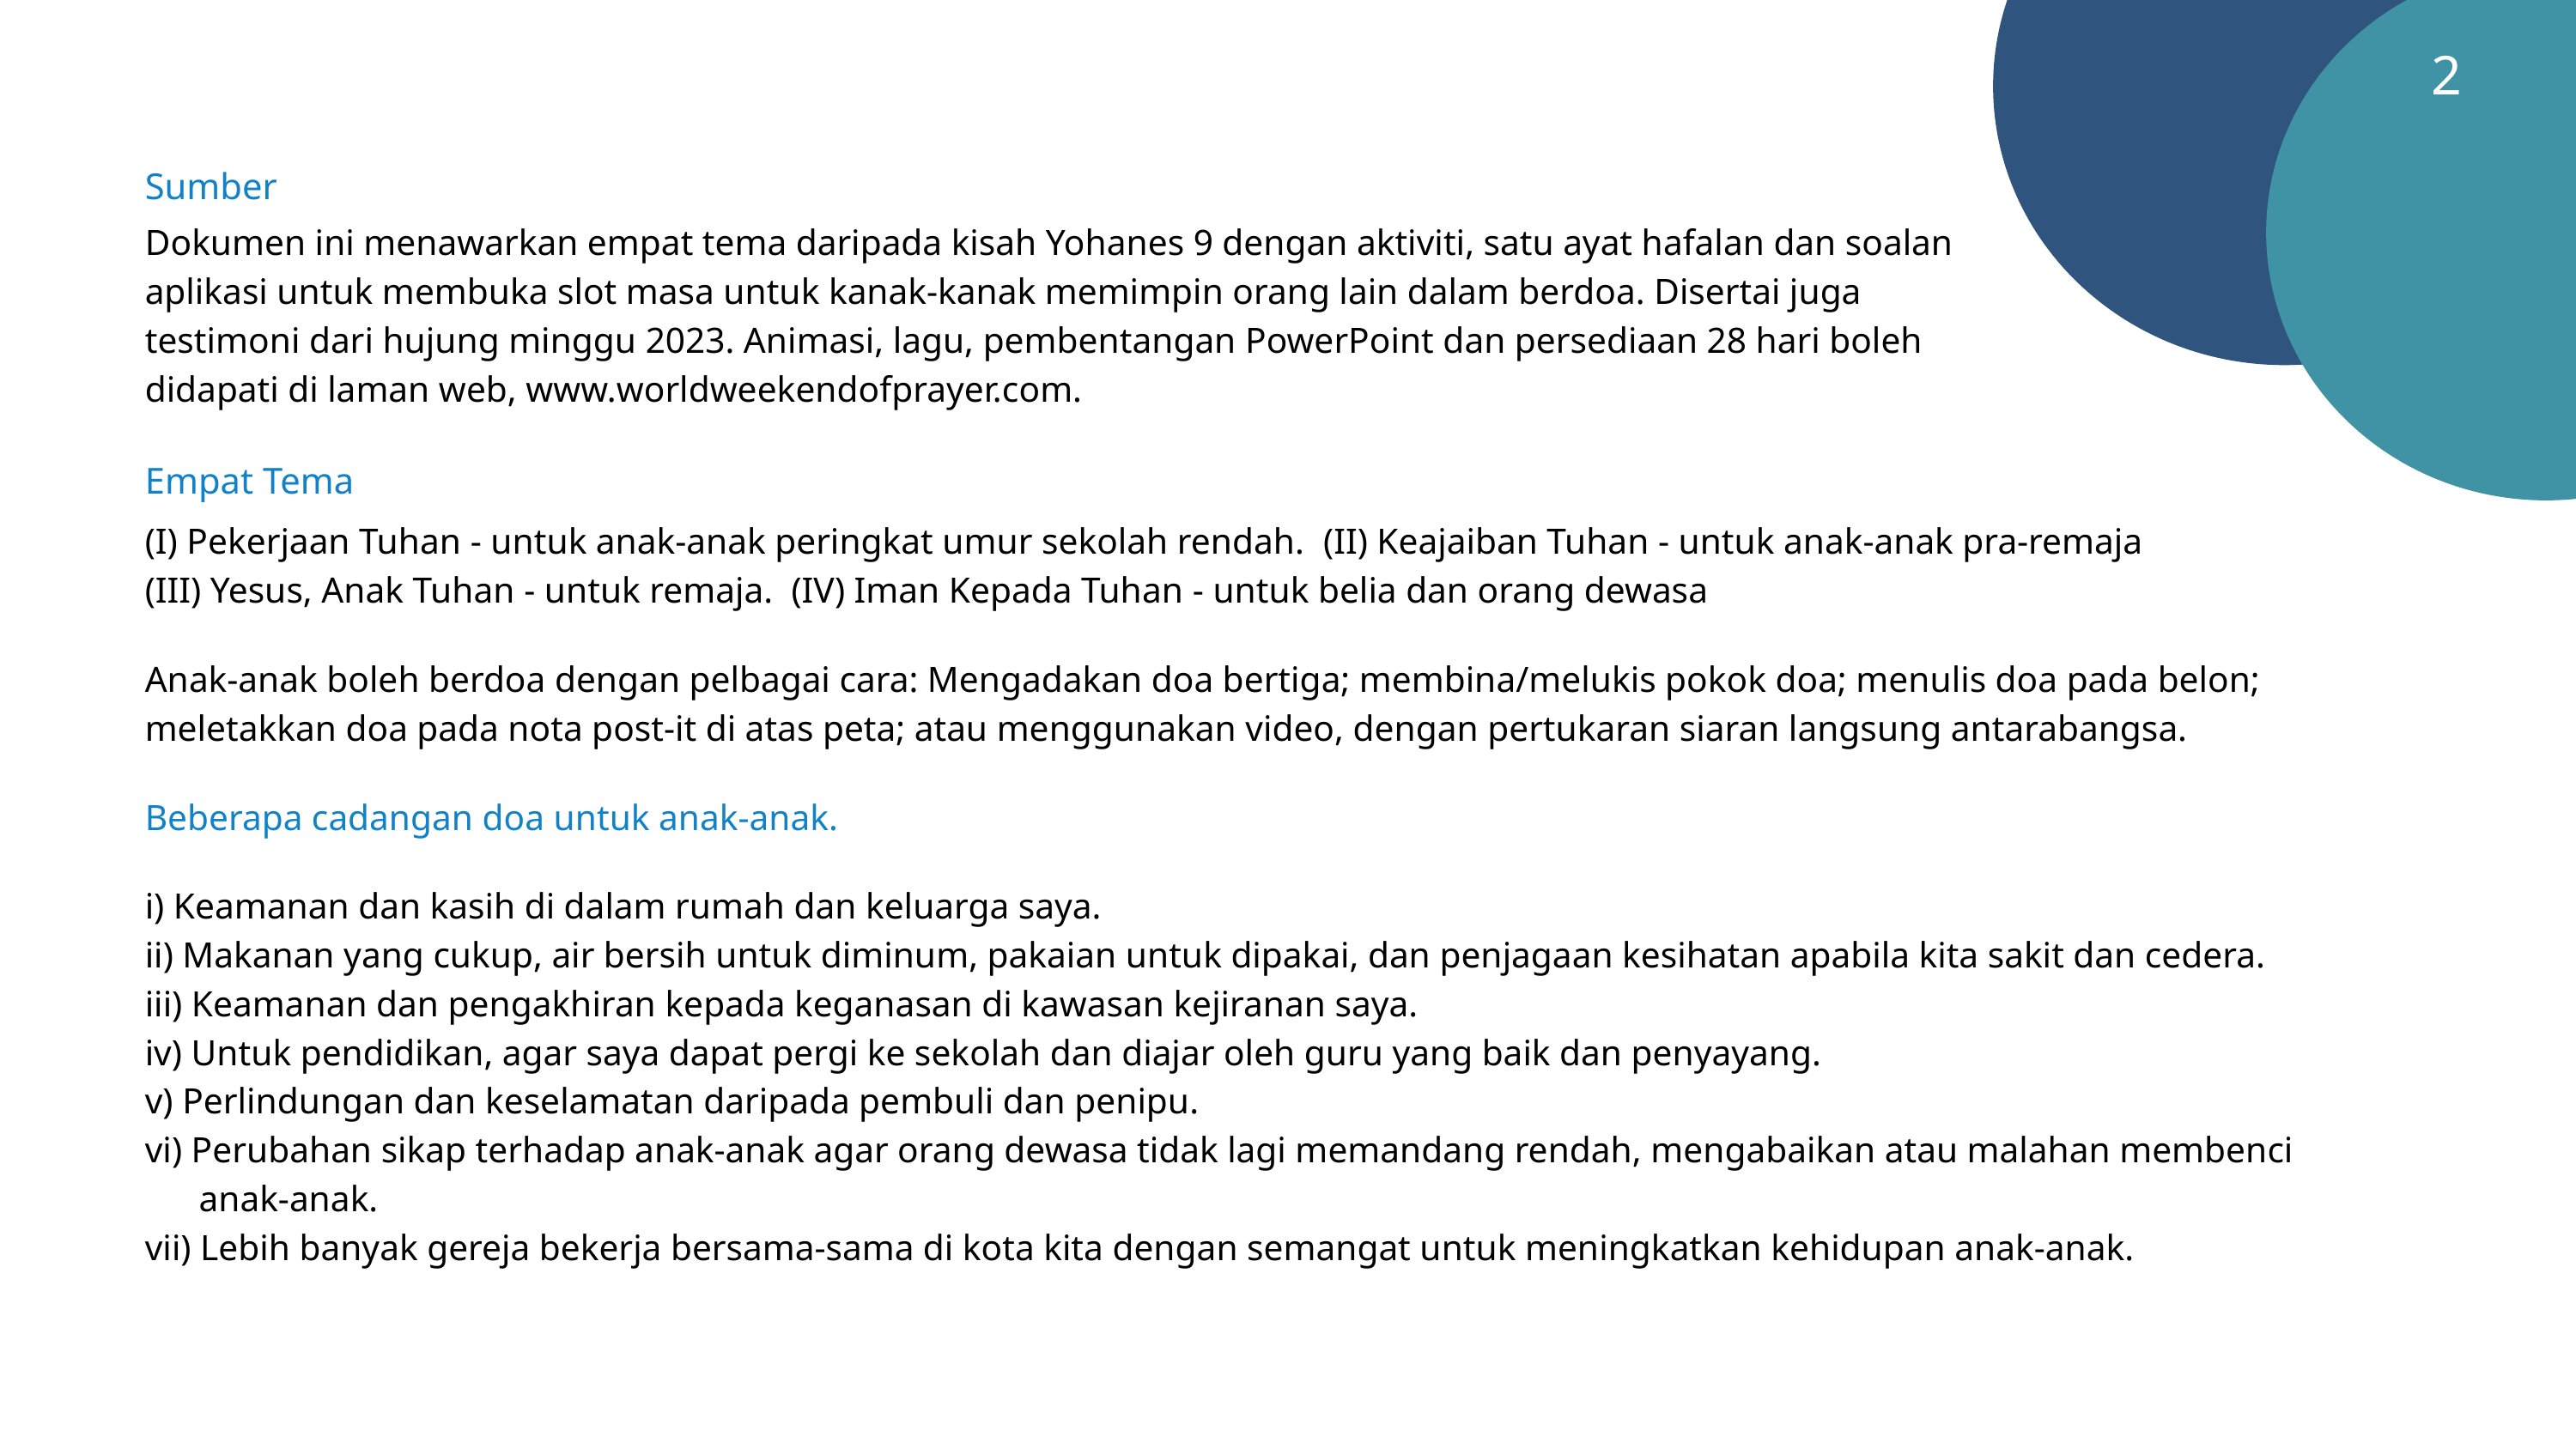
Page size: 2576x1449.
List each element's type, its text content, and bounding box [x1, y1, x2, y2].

text_box Sumber [144, 156, 290, 207]
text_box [2265, 0, 2576, 501]
text_box (I) Pekerjaan Tuhan - untuk anak-anak peringkat umur sekolah rendah. (II) Keajaiban Tuhan - untuk anak-anak pra-remaja (III) Yesus, Anak Tuhan - untuk remaja. (IV) Iman Kepada Tuhan - untuk belia dan orang dewasa Anak-anak boleh berdoa dengan pelbagai cara: Mengadakan doa bertiga; membina/melukis pokok doa; menulis doa pada belon; meletakkan doa pada nota post-it di atas peta; atau menggunakan video, dengan pertukaran siaran langsung antarabangsa. Beberapa cadangan doa untuk anak-anak. i) Keamanan dan kasih di dalam rumah dan keluarga saya. ii) Makanan yang cukup, air bersih untuk diminum, pakaian untuk dipakai, dan penjagaan kesihatan apabila kita sakit dan cedera. iii) Keamanan dan pengakhiran kepada keganasan di kawasan kejiranan saya. iv) Untuk pendidikan, agar saya dapat pergi ke sekolah dan diajar oleh guru yang baik dan penyayang. v) Perlindungan dan keselamatan daripada pembuli dan penipu. vi) Perubahan sikap terhadap anak-anak agar orang dewasa tidak lagi memandang rendah, mengabaikan atau malahan membenci anak-anak. vii) Lebih banyak gereja bekerja bersama-sama di kota kita dengan semangat untuk meningkatkan kehidupan anak-anak. [144, 489, 2396, 1317]
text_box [1992, 0, 2261, 366]
text_box Dokumen ini menawarkan empat tema daripada kisah Yohanes 9 dengan aktiviti, satu ayat hafalan dan soalan aplikasi untuk membuka slot masa untuk kanak-kanak memimpin orang lain dalam berdoa. Disertai juga testimoni dari hujung minggu 2023. Animasi, lagu, pembentangan PowerPoint dan persediaan 28 hari boleh didapati di laman web, www.worldweekendofprayer.com. [144, 213, 1994, 409]
text_box Empat Tema [144, 451, 387, 501]
